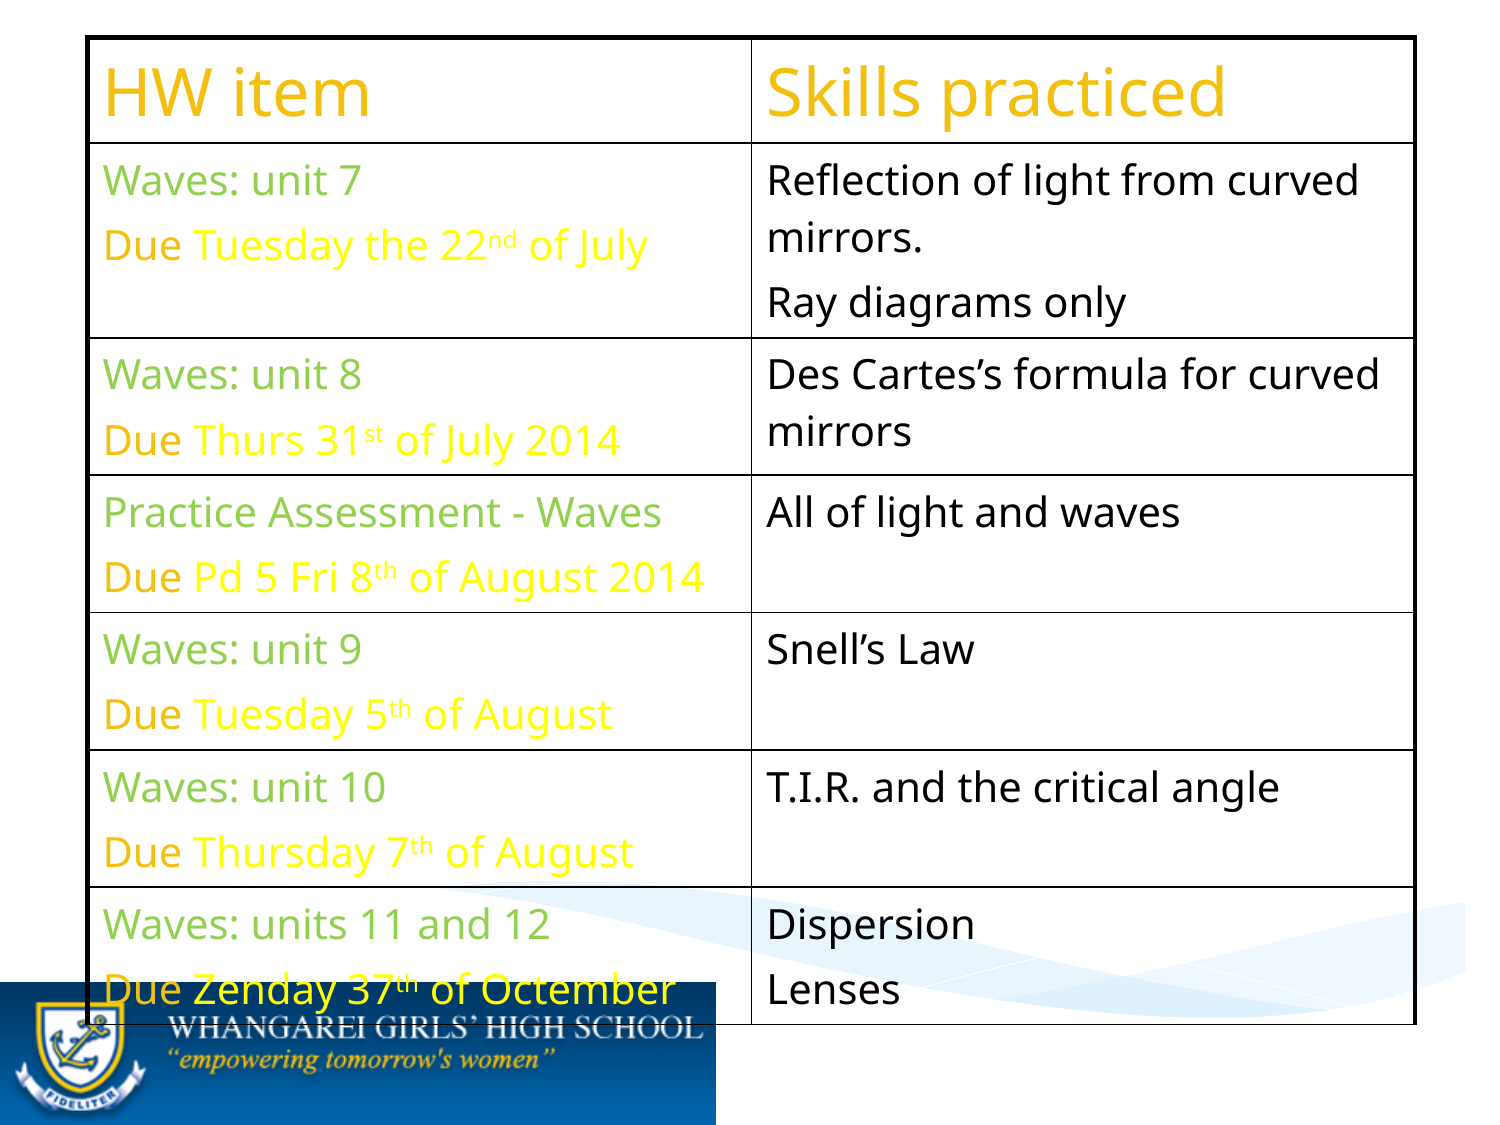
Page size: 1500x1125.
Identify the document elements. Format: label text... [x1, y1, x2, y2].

table_cell All of light and waves [752, 476, 1413, 612]
table_cell Waves: unit 7 Due Tuesday the 22nd of July [90, 144, 751, 337]
table_cell Des Cartes’s formula for curved mirrors [752, 339, 1413, 474]
table_cell Snell’s Law [752, 613, 1413, 749]
table_cell Practice Assessment - Waves Due Pd 5 Fri 8th of August 2014 [90, 476, 751, 612]
table_cell T.I.R. and the critical angle [752, 751, 1413, 886]
table_header HW item [90, 40, 751, 142]
table_cell Waves: unit 9 Due Tuesday 5th of August [90, 613, 751, 749]
table_cell Reflection of light from curved mirrors. Ray diagrams only [752, 144, 1413, 337]
table_header Skills practiced [752, 40, 1413, 142]
picture [0, 982, 716, 1125]
table_cell Waves: unit 8 Due Thurs 31st of July 2014 [90, 339, 751, 474]
table_cell Dispersion Lenses [752, 888, 1413, 1024]
table_cell Waves: unit 10 Due Thursday 7th of August [90, 751, 751, 886]
table_cell Waves: units 11 and 12 Due Zenday 37th of Octember [90, 888, 751, 1024]
